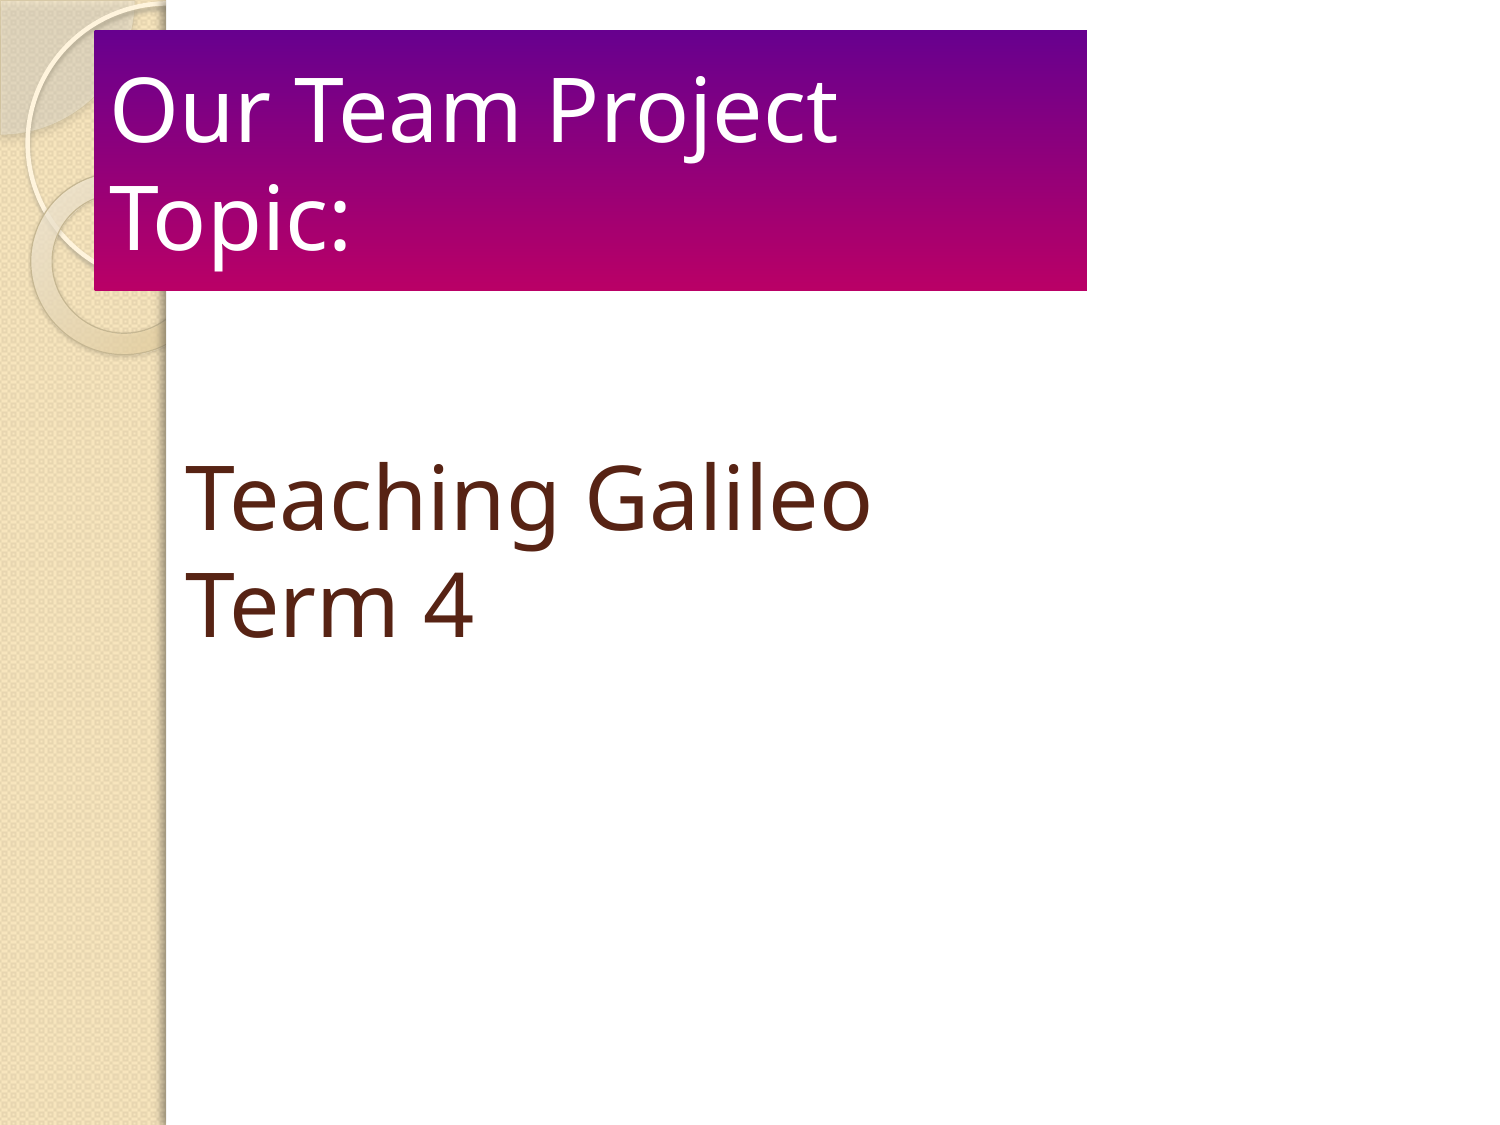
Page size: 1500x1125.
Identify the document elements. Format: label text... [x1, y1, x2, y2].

text_box Our Team Project Topic: [94, 30, 1087, 291]
title Teaching Galileo Term 4 [170, 428, 1069, 669]
